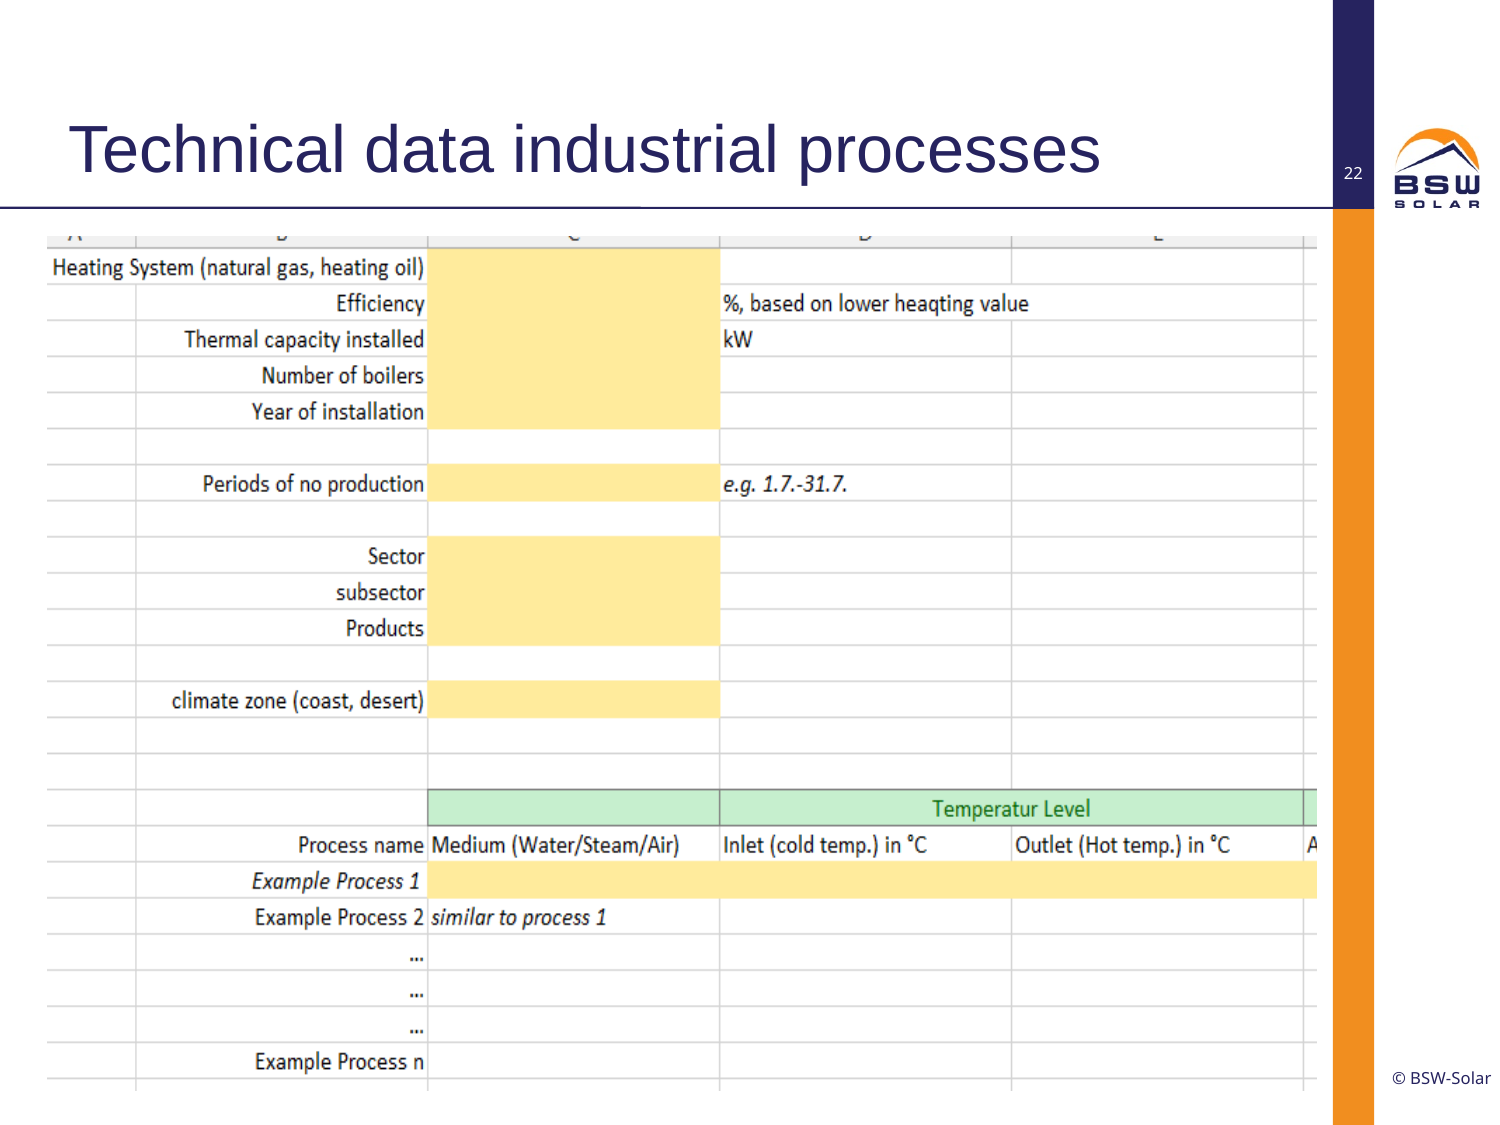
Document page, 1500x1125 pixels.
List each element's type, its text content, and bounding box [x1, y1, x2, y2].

footer © BSW-Solar [1392, 924, 1500, 1088]
picture [46, 236, 1318, 1091]
slide_number 22 [1332, 81, 1375, 186]
picture [1391, 125, 1482, 208]
title Technical data industrial processes [68, 0, 1263, 187]
